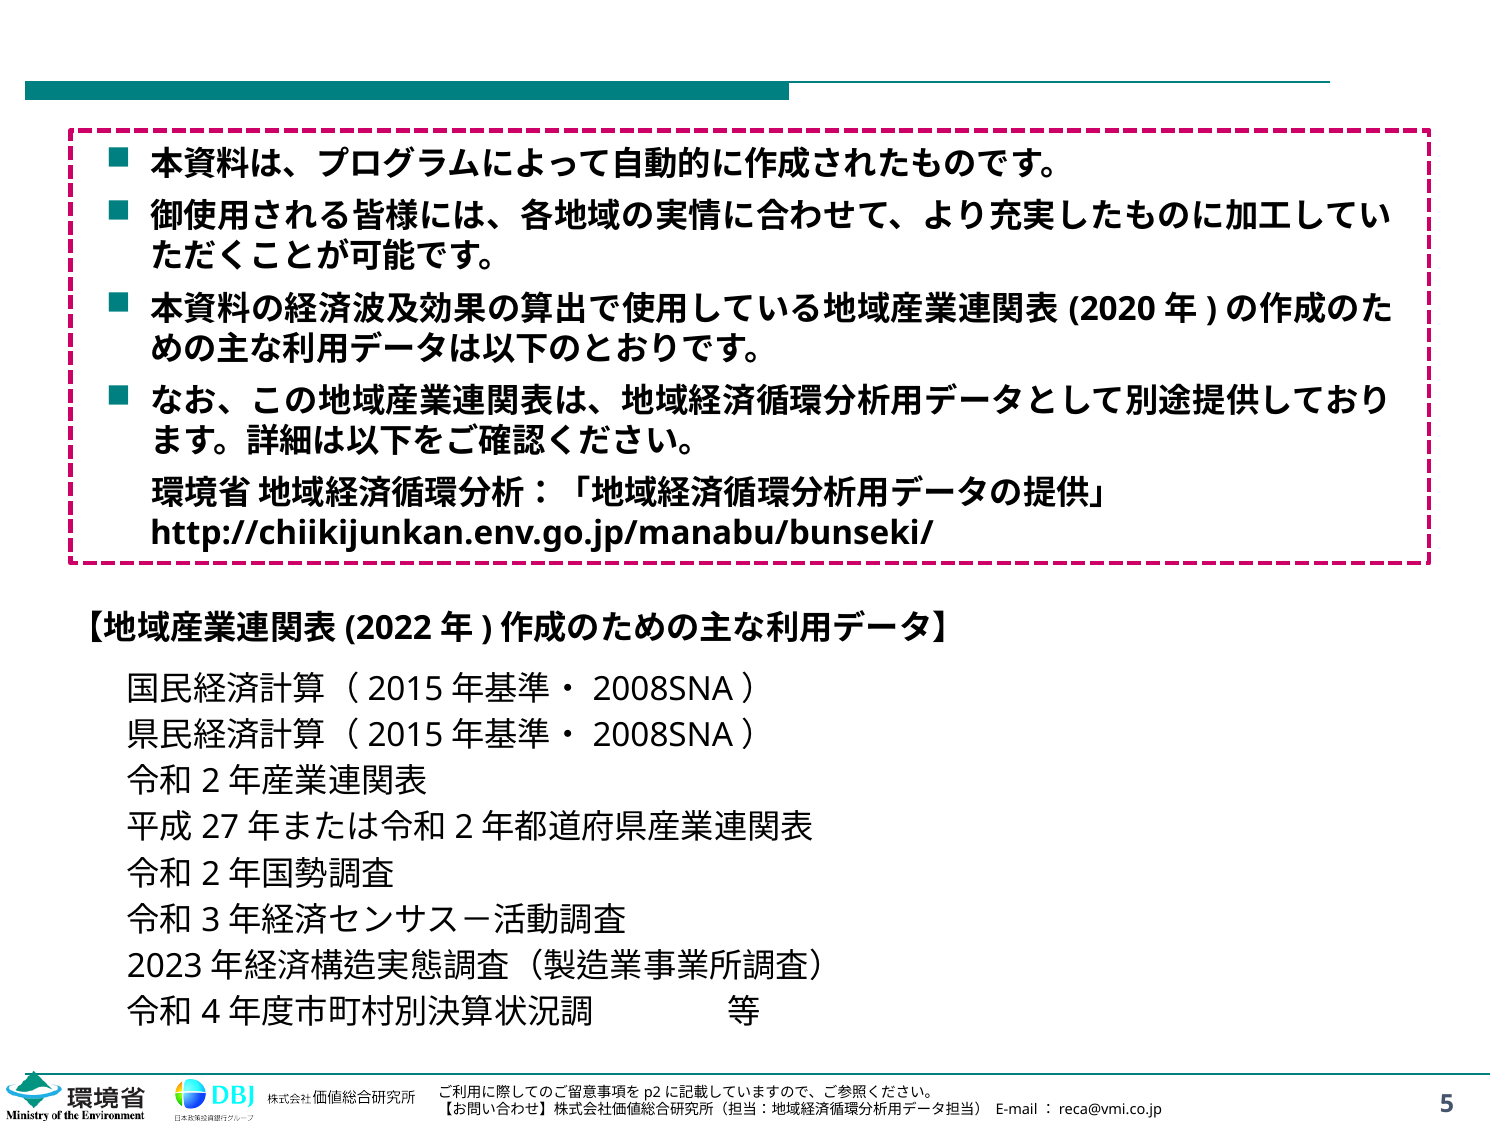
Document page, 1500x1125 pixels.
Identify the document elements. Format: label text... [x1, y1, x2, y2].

text_box 本資料は、プログラムによって自動的に作成されたものです。 御使用される皆様には、各地域の実情に合わせて、より充実したものに加工していただくことが可能です。 本資料の経済波及効果の算出で使用している地域産業連関表(2020年)の作成のための主な利用データは以下のとおりです。 なお、この地域産業連関表は、地域経済循環分析用データとして別途提供しております。詳細は以下をご確認ください。 環境省 地域経済循環分析：「地域経済循環分析用データの提供」 http://chiikijunkan.env.go.jp/manabu/bunseki/ [70, 130, 1430, 564]
text_box 国民経済計算（2015年基準・2008SNA） 県民経済計算（2015年基準・2008SNA） 令和2年産業連関表 平成27年または令和2年都道府県産業連関表 令和2年国勢調査 令和3年経済センサス－活動調査 2023年経済構造実態調査（製造業事業所調査） 令和4年度市町村別決算状況調 等 [112, 659, 1175, 1038]
picture [2, 1071, 148, 1125]
text_box 【地域産業連関表(2022年)作成のための主な利用データ】 [56, 598, 1432, 654]
picture [171, 1075, 419, 1125]
slide_number 5 [1393, 1079, 1500, 1122]
